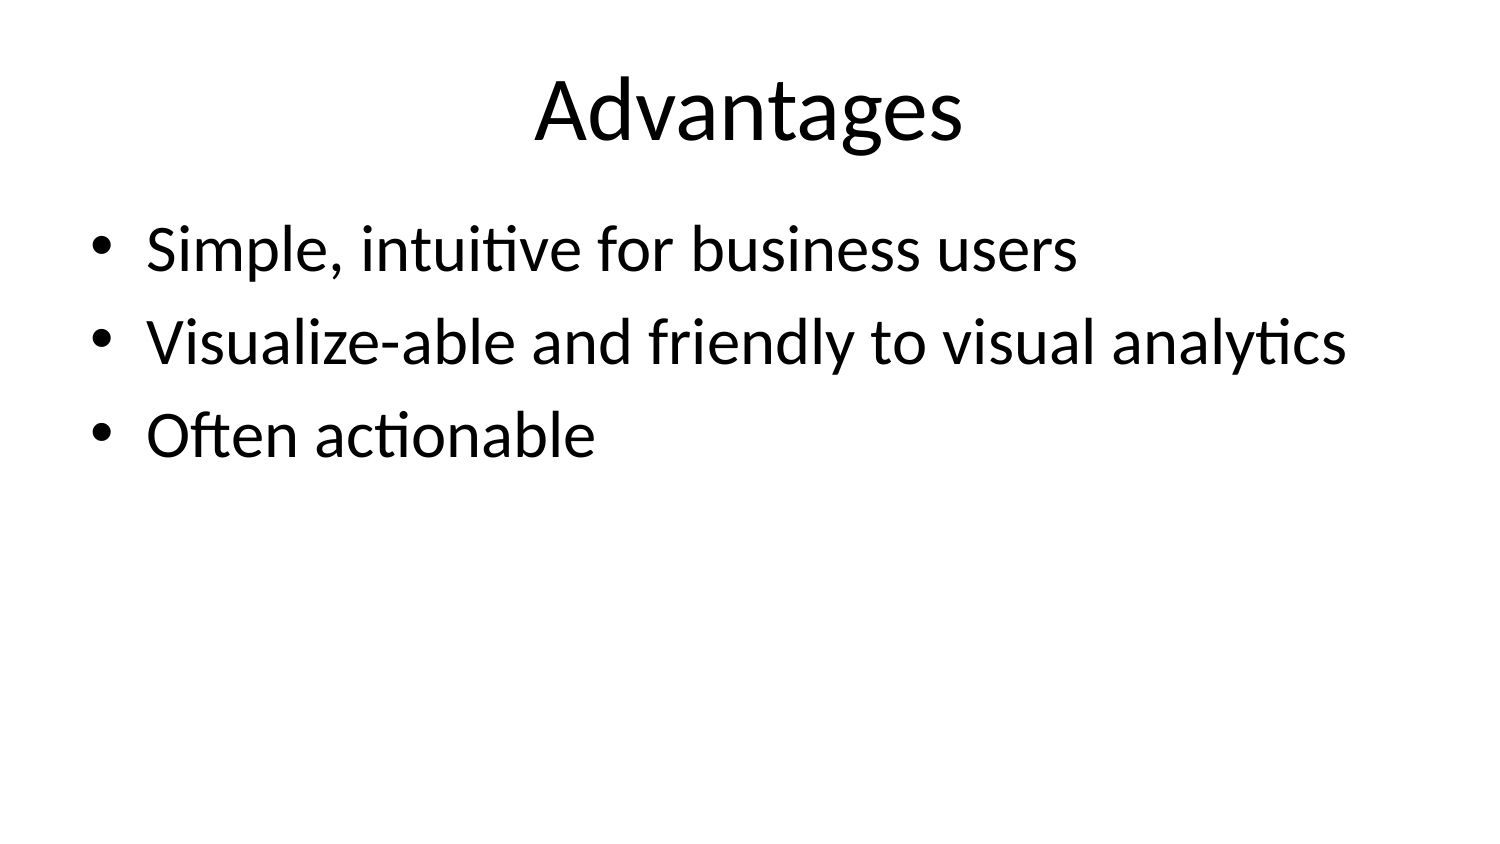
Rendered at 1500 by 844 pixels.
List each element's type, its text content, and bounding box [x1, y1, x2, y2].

list Simple, intuitive for business users Visualize-able and friendly to visual analytics Often actionable [75, 196, 1425, 754]
title Advantages [75, 33, 1425, 175]
